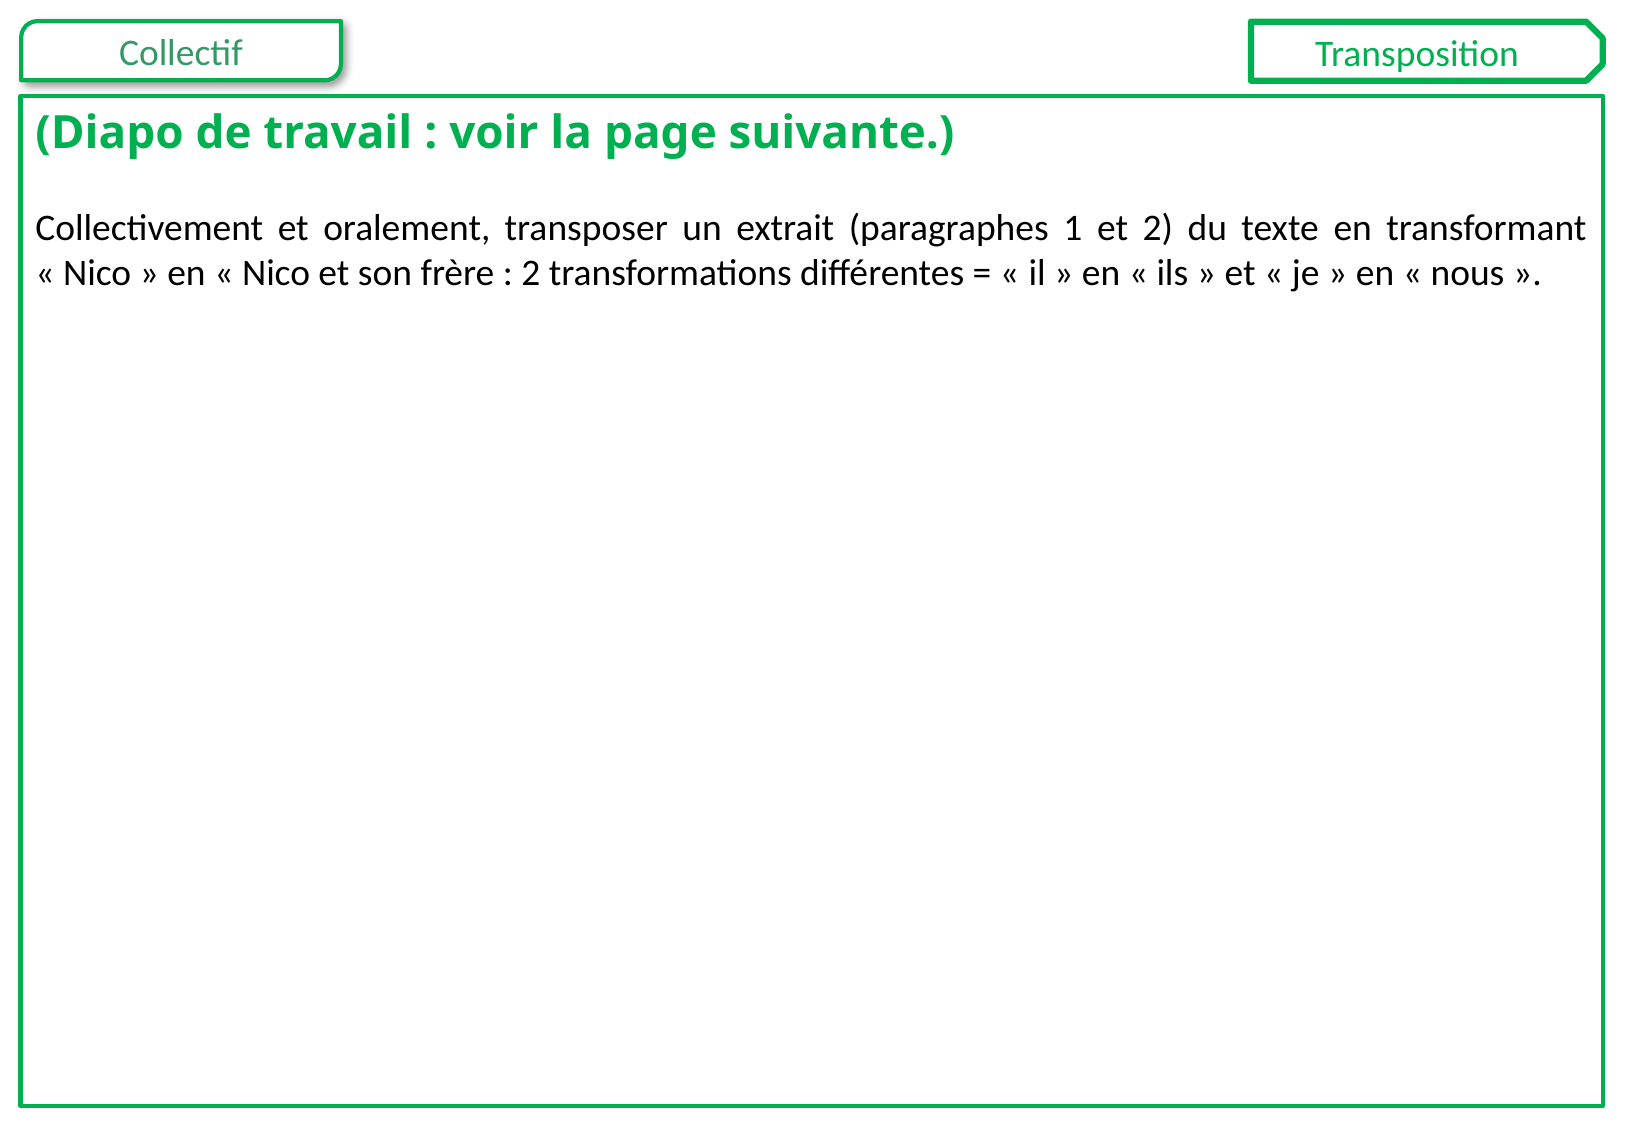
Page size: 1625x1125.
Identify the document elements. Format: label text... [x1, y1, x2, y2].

list (Diapo de travail : voir la page suivante.) Collectivement et oralement, transposer un extrait (paragraphes 1 et 2) du texte en transformant « Nico » en « Nico et son frère : 2 transformations différentes = « il » en « ils » et « je » en « nous ». [18, 94, 1605, 1108]
list Transposition [1250, 21, 1584, 81]
